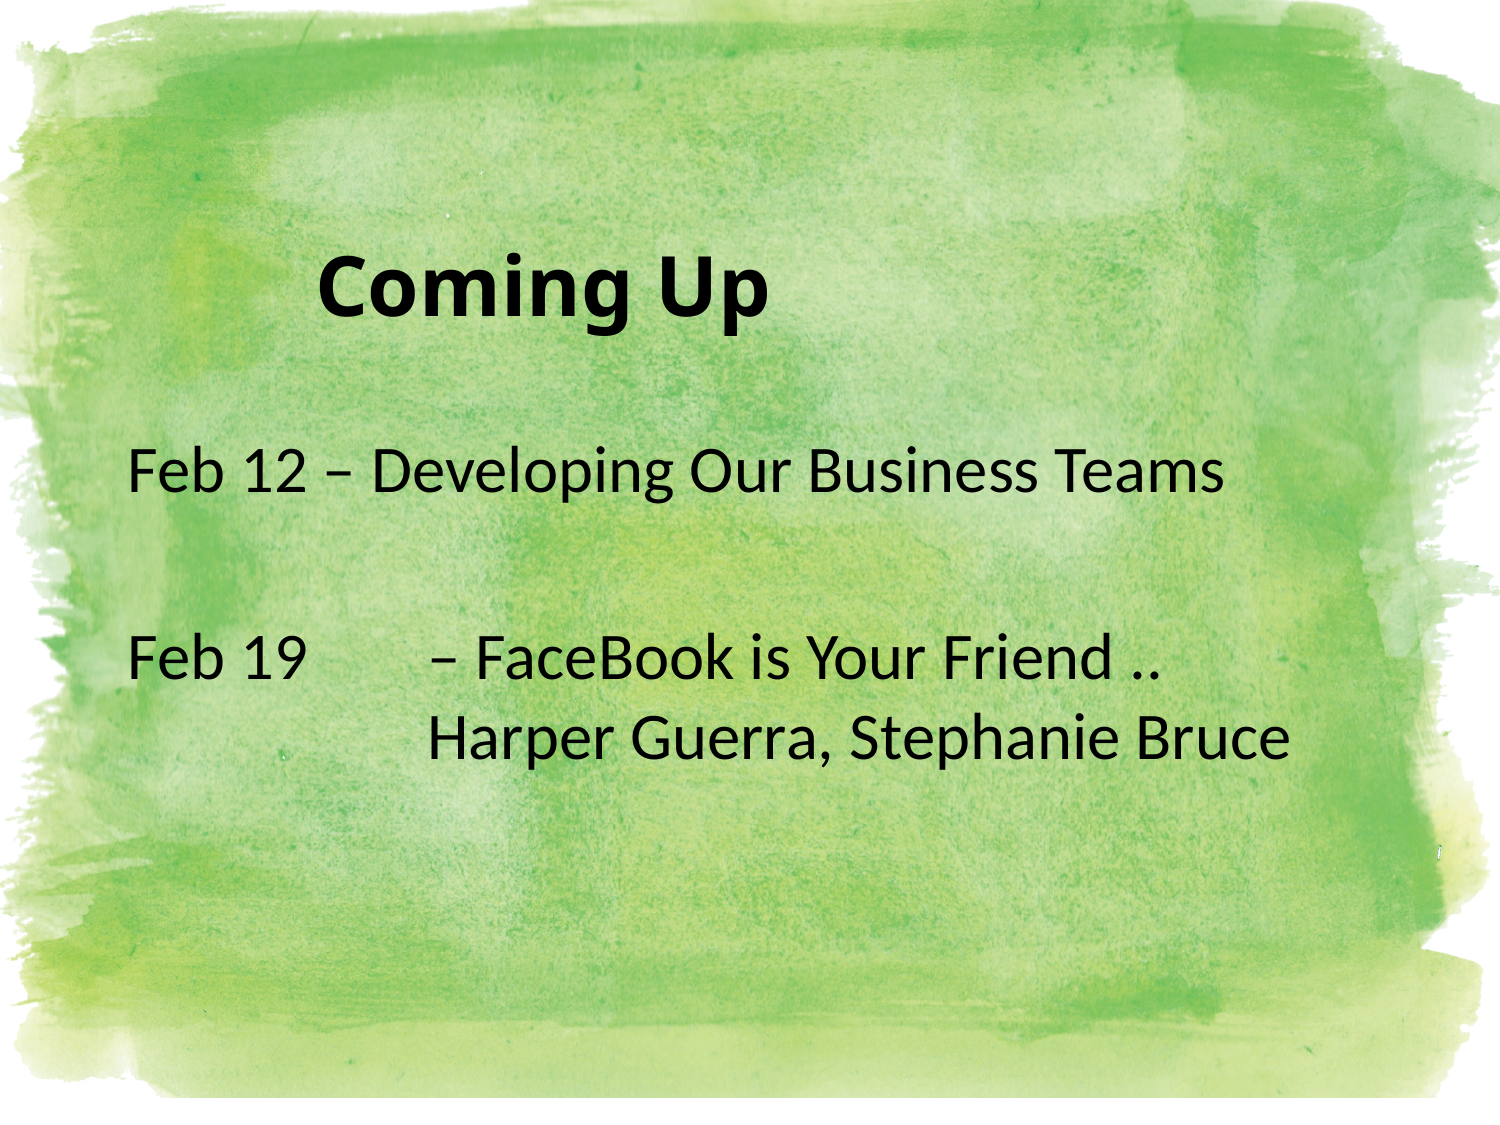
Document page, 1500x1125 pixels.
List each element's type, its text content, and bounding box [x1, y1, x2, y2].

title Coming Up [300, 99, 1127, 342]
picture [0, 0, 1500, 1098]
subtitle Feb 12 – Developing Our Business Teams Feb 19 – FaceBook is Your Friend .. Harper Guerra, Stephanie Bruce [112, 418, 1388, 707]
